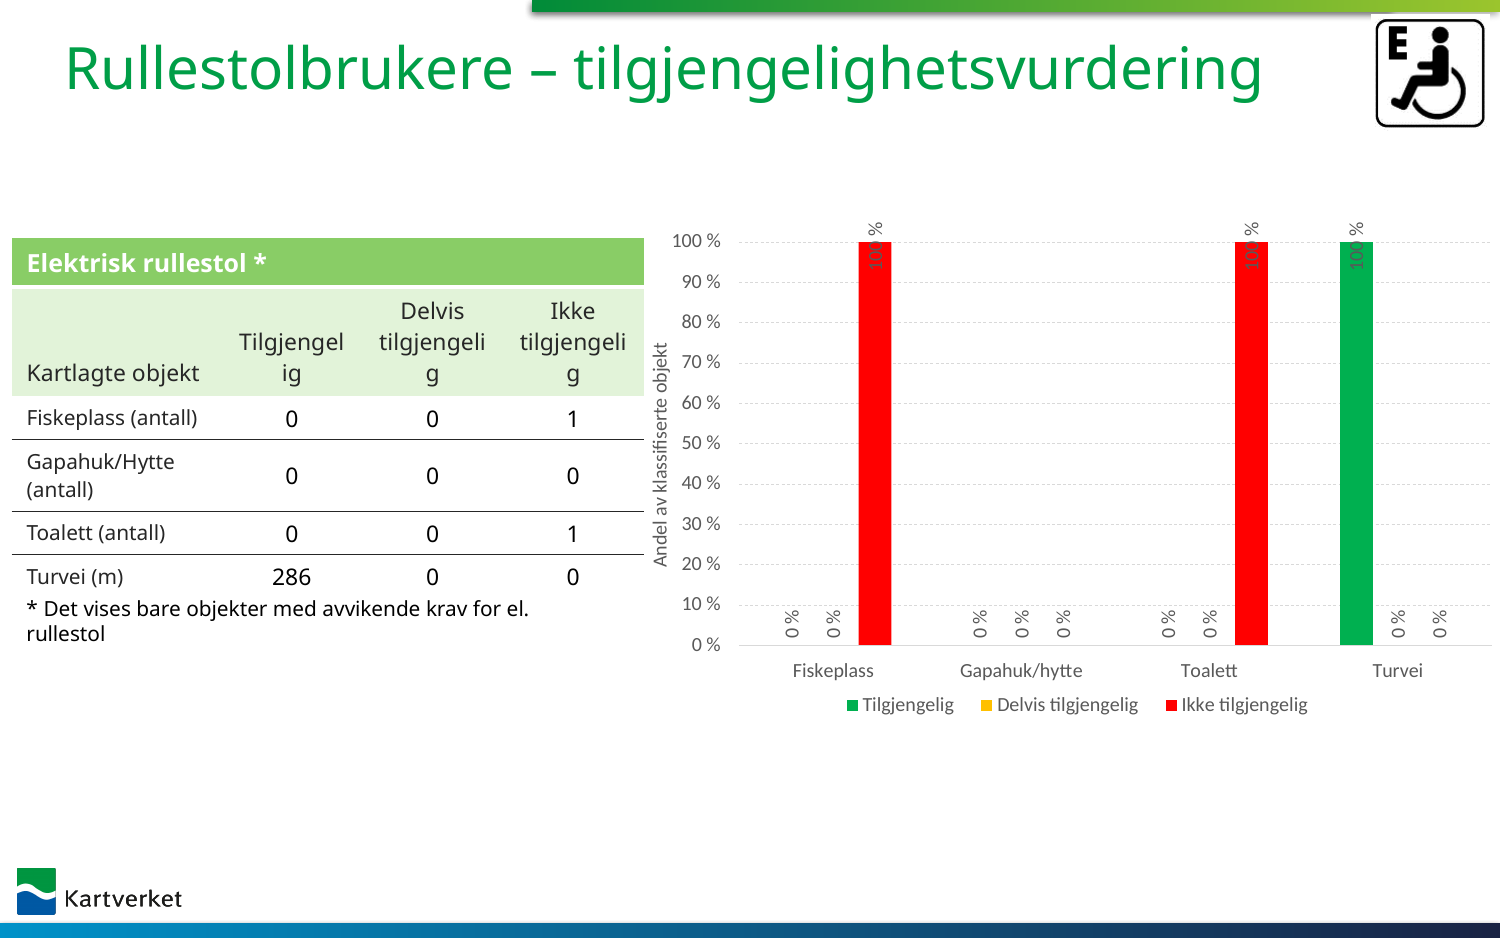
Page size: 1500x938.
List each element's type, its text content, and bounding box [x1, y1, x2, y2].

table_cell Kartlagte objekt [12, 289, 222, 396]
table_cell 0 [362, 396, 503, 439]
table_cell 0 [503, 555, 638, 598]
table_cell 0 [362, 555, 503, 588]
table_cell Tilgjengelig [222, 289, 362, 396]
table_cell 0 [222, 440, 362, 511]
table_cell Turvei (m) [12, 555, 222, 588]
table_cell 286 [222, 555, 362, 588]
table_cell Fiskeplass (antall) [12, 396, 222, 439]
picture [643, 218, 1500, 728]
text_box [1371, 13, 1491, 133]
table_cell 0 [503, 440, 638, 511]
table_cell Gapahuk/Hytte (antall) [12, 440, 222, 511]
table_cell 0 [362, 512, 503, 554]
table_cell 0 [362, 440, 503, 511]
table_cell 1 [503, 396, 638, 439]
table_cell 0 [222, 396, 362, 439]
table_cell 1 [503, 512, 638, 554]
table_cell Toalett (antall) [12, 512, 222, 554]
table_header Elektrisk rullestol * [12, 238, 638, 285]
table_cell Ikke tilgjengelig [503, 289, 638, 396]
text_box * Det vises bare objekter med avvikende krav for el. rullestol [11, 588, 597, 653]
table_cell Delvis tilgjengelig [362, 289, 503, 396]
table_cell 0 [222, 512, 362, 554]
text_box Rullestolbrukere – tilgjengelighetsvurdering [49, 12, 1372, 109]
